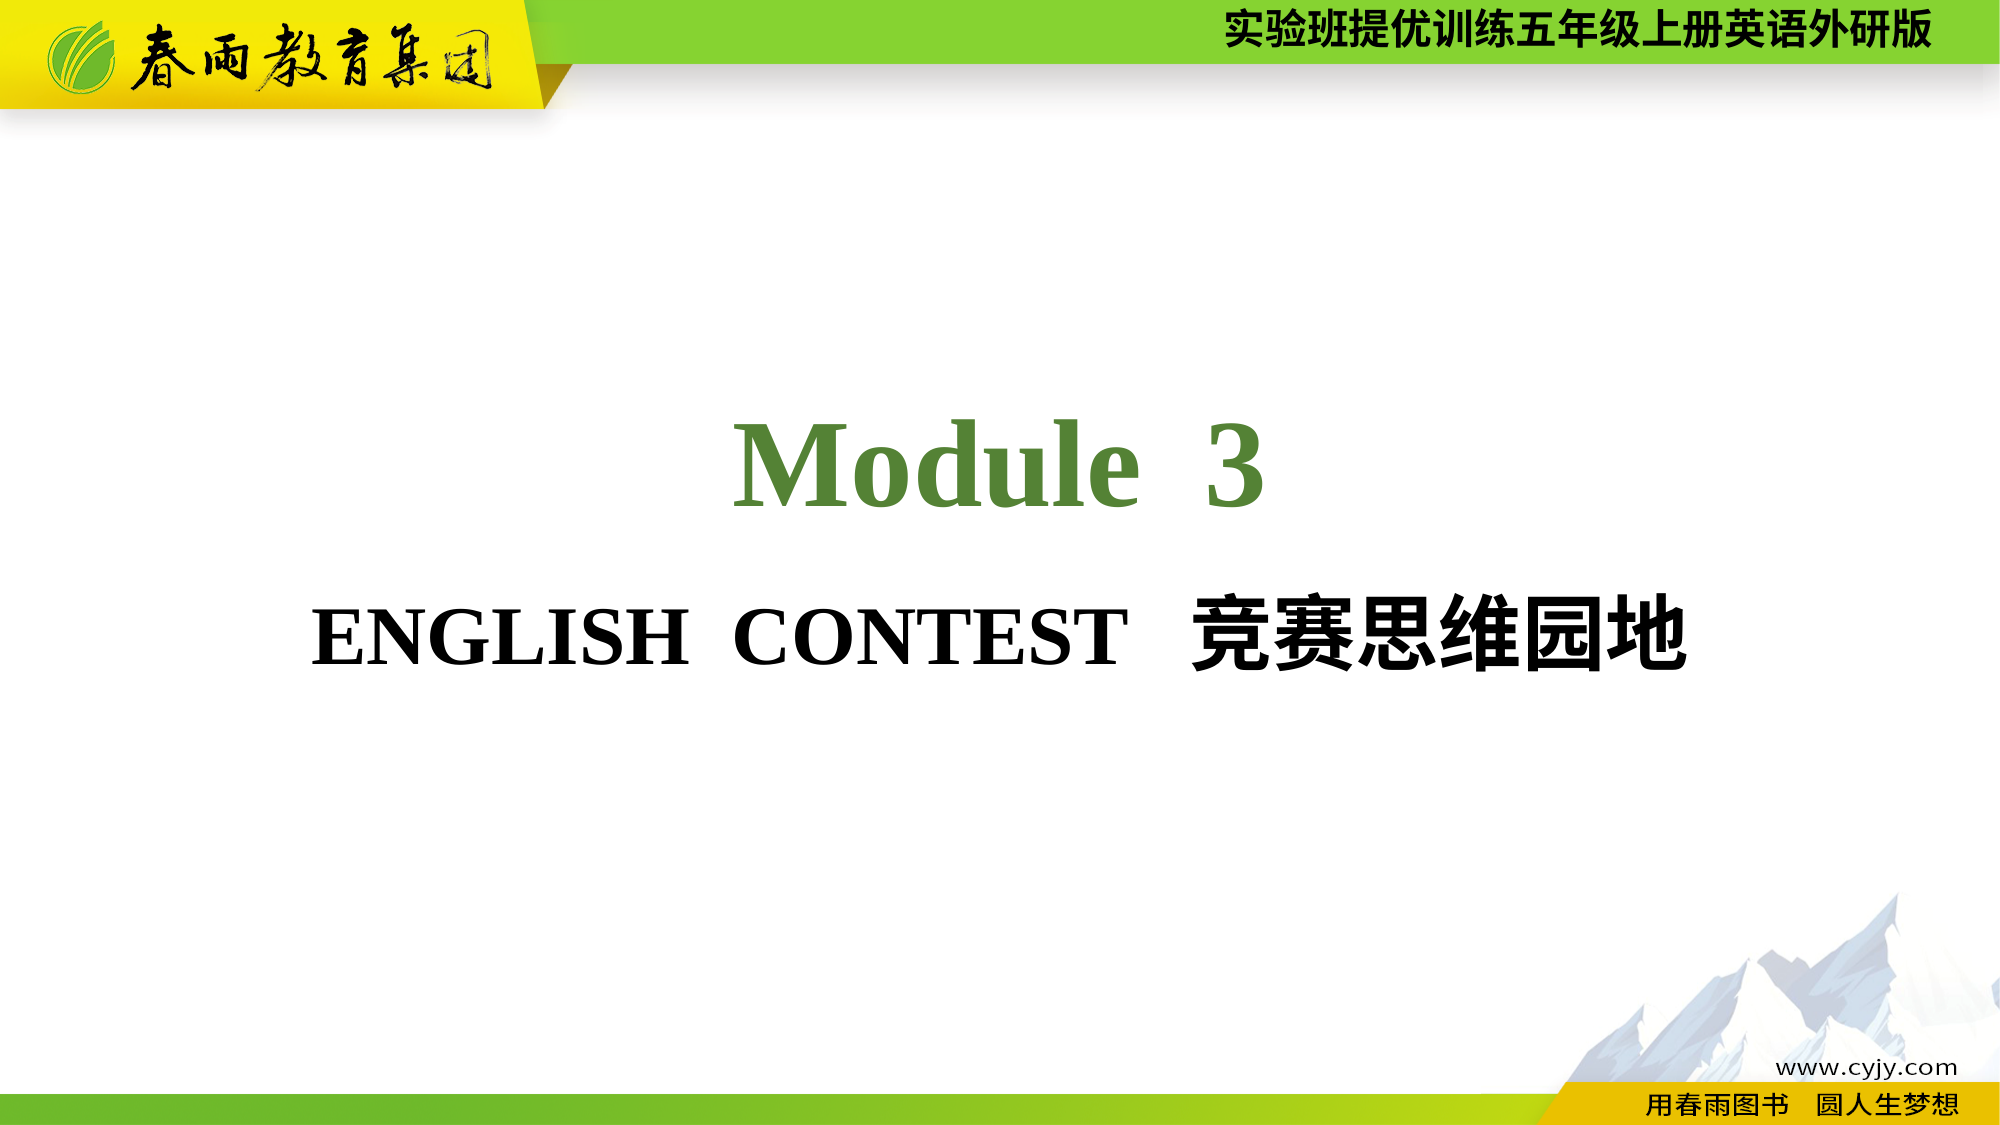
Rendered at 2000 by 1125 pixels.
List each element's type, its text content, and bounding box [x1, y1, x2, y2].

picture [0, 689, 2000, 1125]
picture [0, 0, 2000, 298]
text_box Module 3 ENGLISH CONTEST 竞赛思维园地 [0, 298, 2000, 689]
